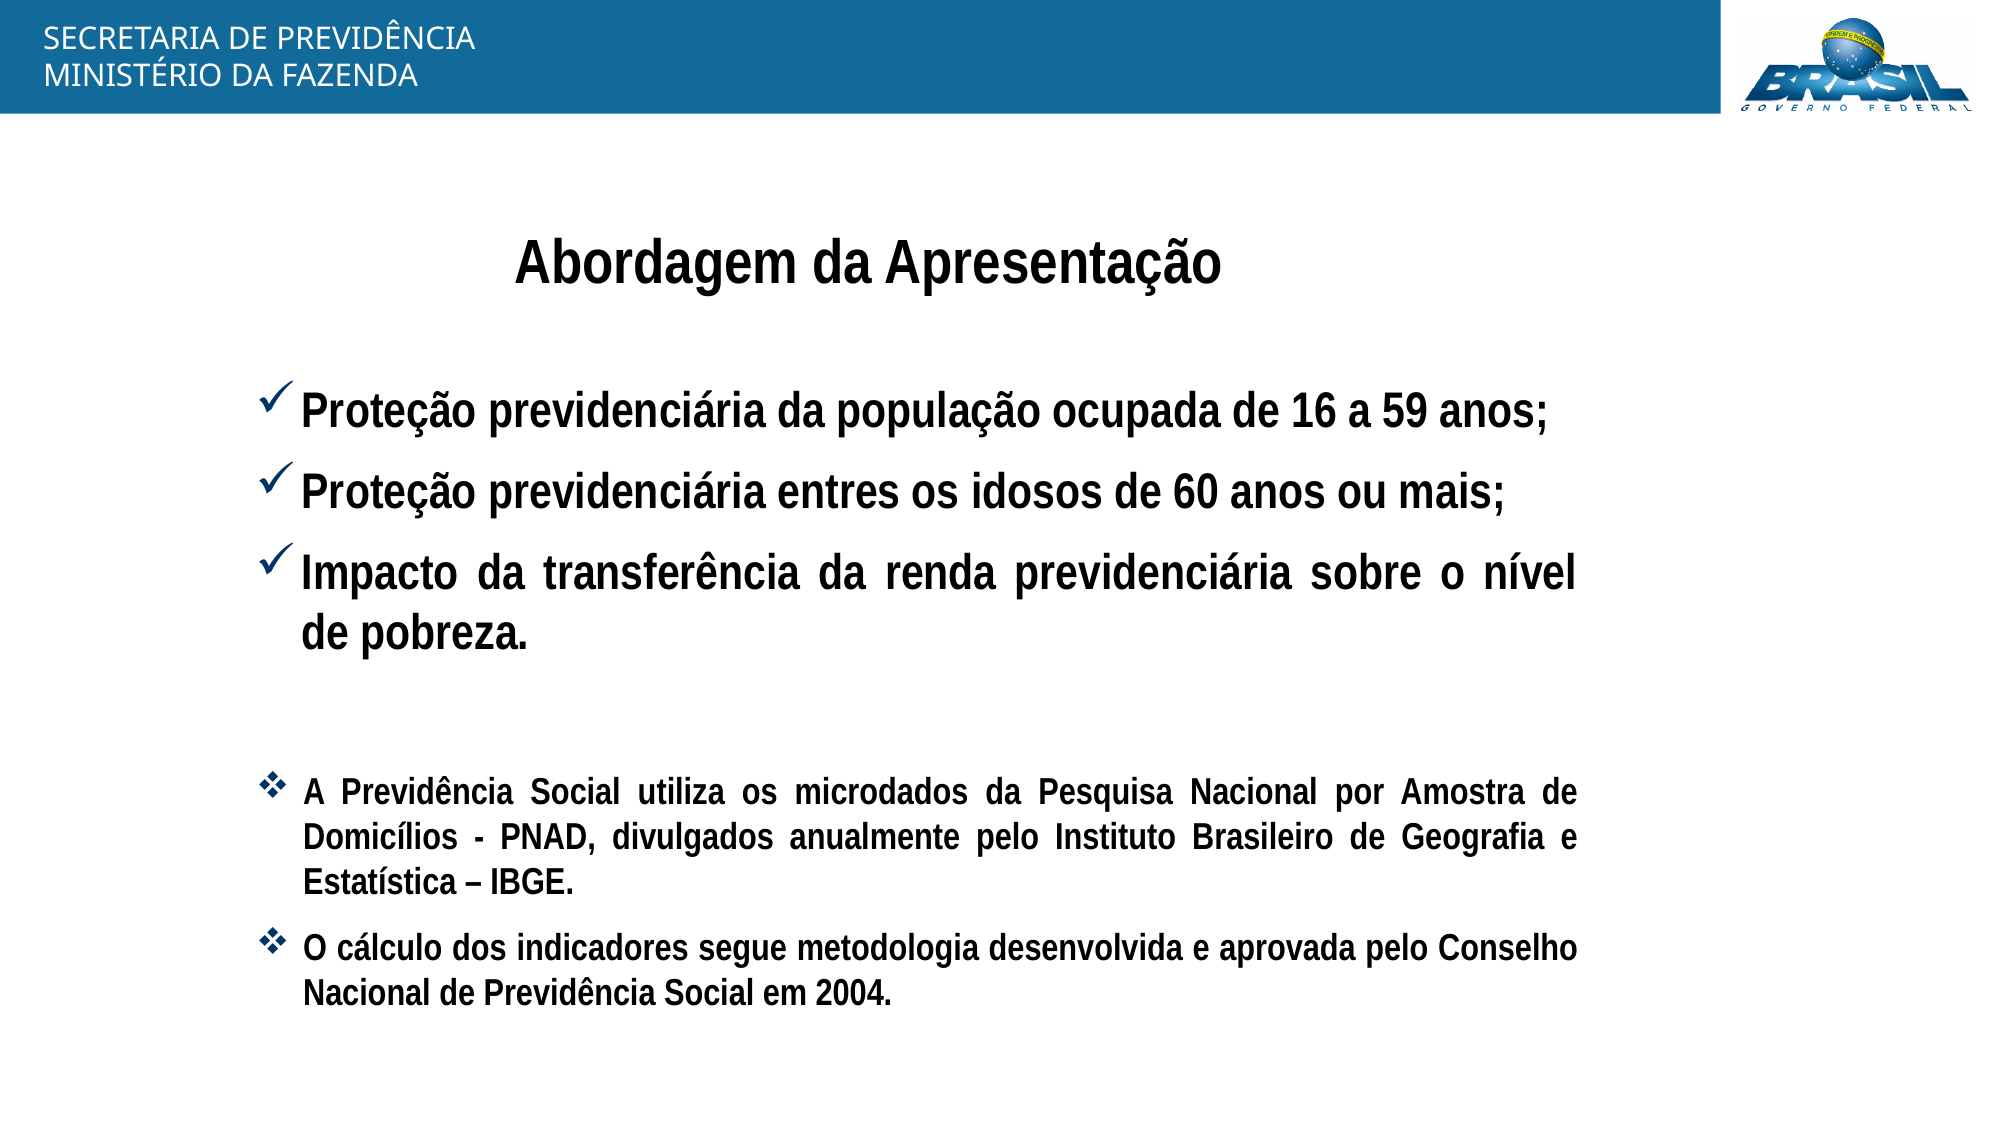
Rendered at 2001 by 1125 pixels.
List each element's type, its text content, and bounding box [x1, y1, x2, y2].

picture [1741, 18, 1972, 111]
text_box Abordagem da Apresentação [213, 204, 1525, 304]
text_box GRANDES NÚMEROS DO INSS (Posição em 2015) [437, 243, 1563, 356]
text_box A Previdência Social utiliza os microdados da Pesquisa Nacional por Amostra de Domicílios - PNAD, divulgados anualmente pelo Instituto Brasileiro de Geografia e Estatística – IBGE. O cálculo dos indicadores segue metodologia desenvolvida e aprovada pelo Conselho Nacional de Previdência Social em 2004. [243, 747, 1591, 1027]
text_box Proteção previdenciária da população ocupada de 16 a 59 anos; Proteção previdenciária entres os idosos de 60 anos ou mais; Impacto da transferência da renda previdenciária sobre o nível de pobreza. [242, 357, 1591, 695]
